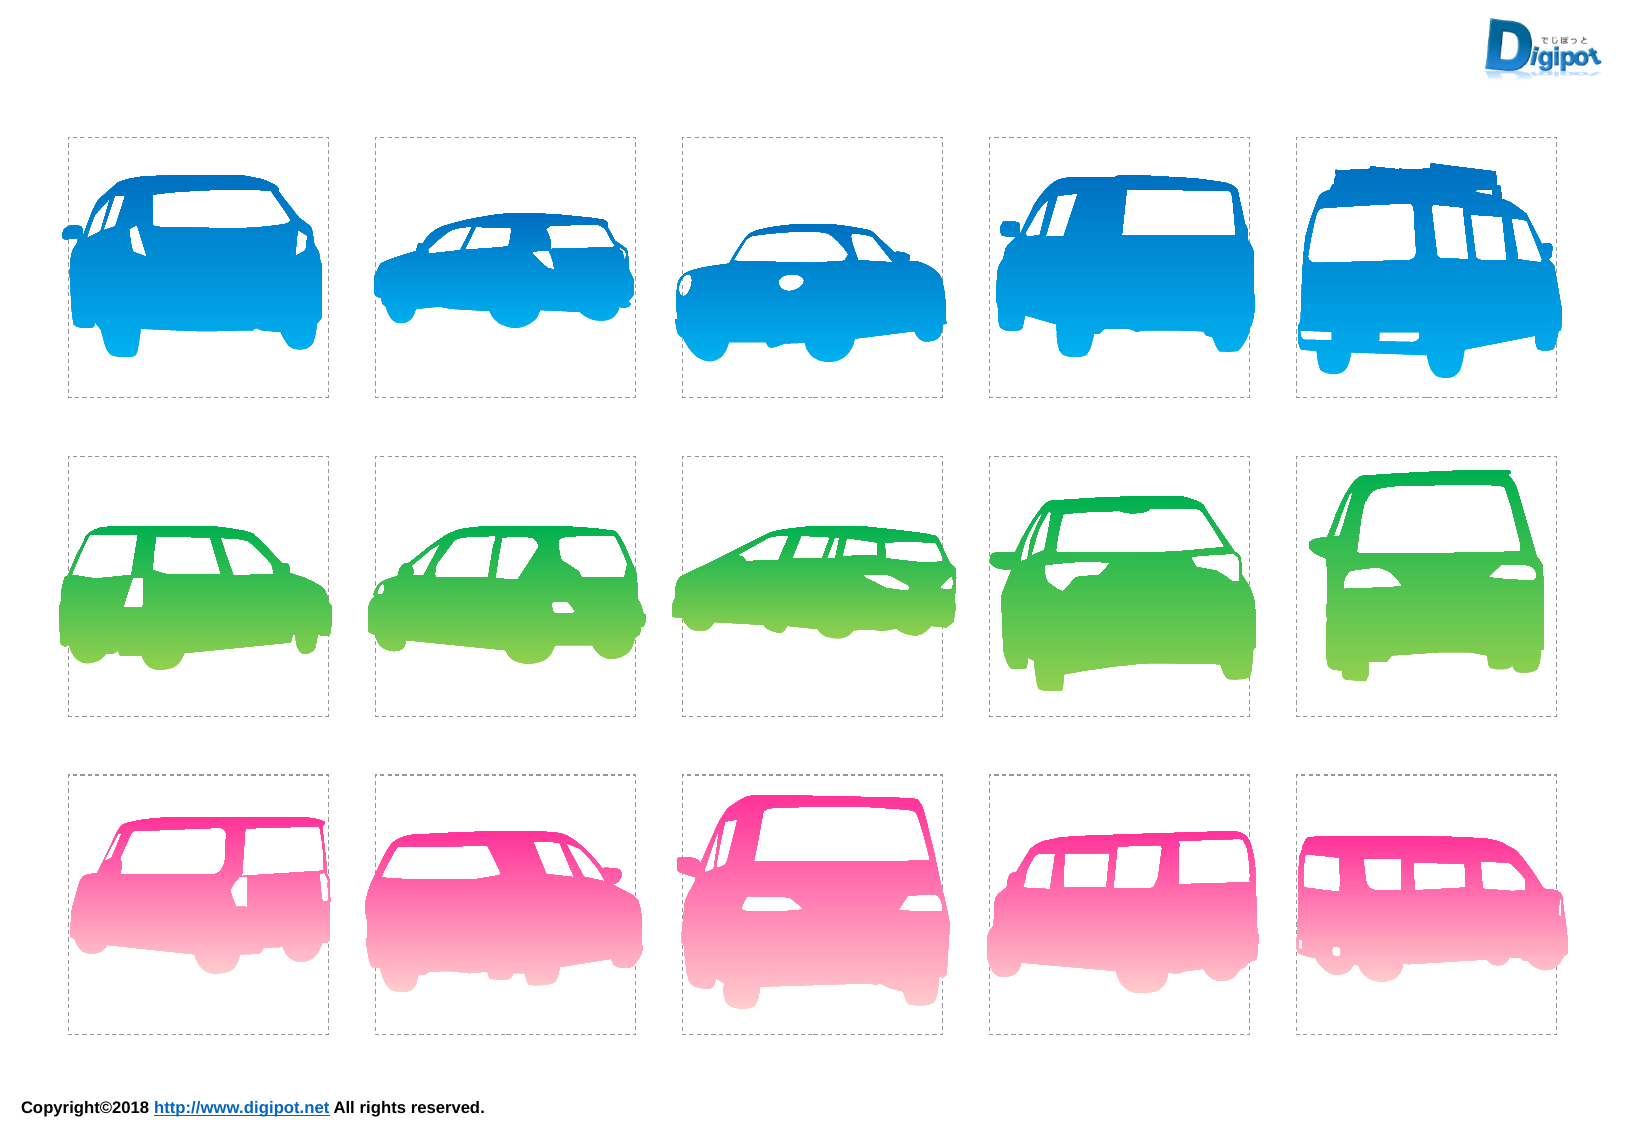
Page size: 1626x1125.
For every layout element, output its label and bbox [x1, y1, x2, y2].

text_box [986, 831, 1260, 994]
text_box [62, 174, 323, 358]
text_box [675, 223, 947, 363]
text_box [677, 795, 950, 1010]
text_box [1308, 469, 1545, 682]
text_box [1296, 836, 1569, 983]
text_box [1297, 163, 1563, 379]
text_box [367, 525, 646, 664]
text_box [374, 213, 634, 329]
text_box [364, 831, 644, 993]
picture [1485, 18, 1602, 82]
text_box [672, 525, 957, 639]
text_box [59, 526, 332, 671]
text_box [996, 174, 1256, 358]
text_box [70, 816, 331, 974]
text_box [989, 496, 1256, 692]
